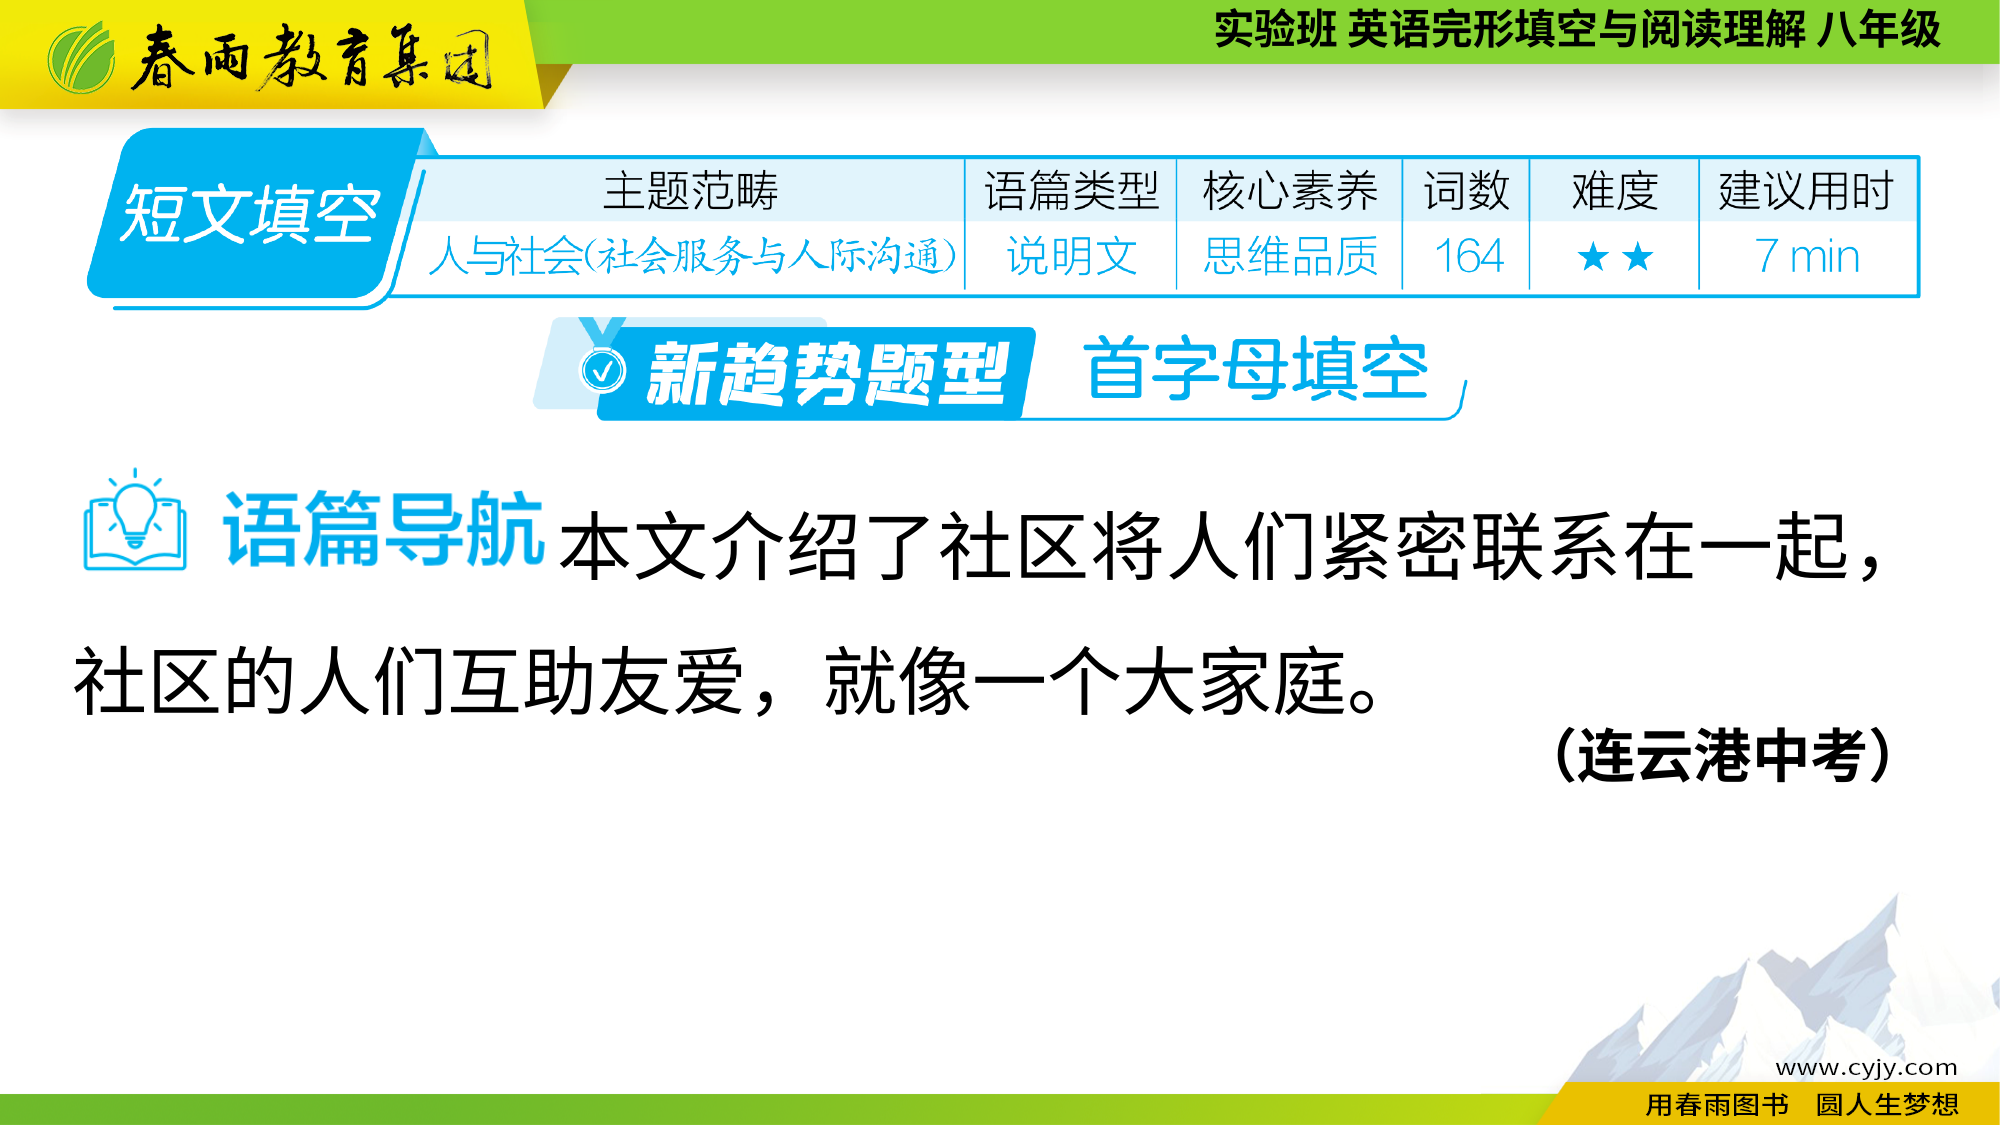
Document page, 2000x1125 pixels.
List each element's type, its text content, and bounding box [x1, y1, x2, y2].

text_box （连云港中考） [57, 711, 1942, 797]
text_box 本文介绍了社区将人们紧密联系在一起，社区的人们互助友爱，就像一个大家庭。 [57, 446, 1942, 711]
picture [0, 0, 2000, 1125]
